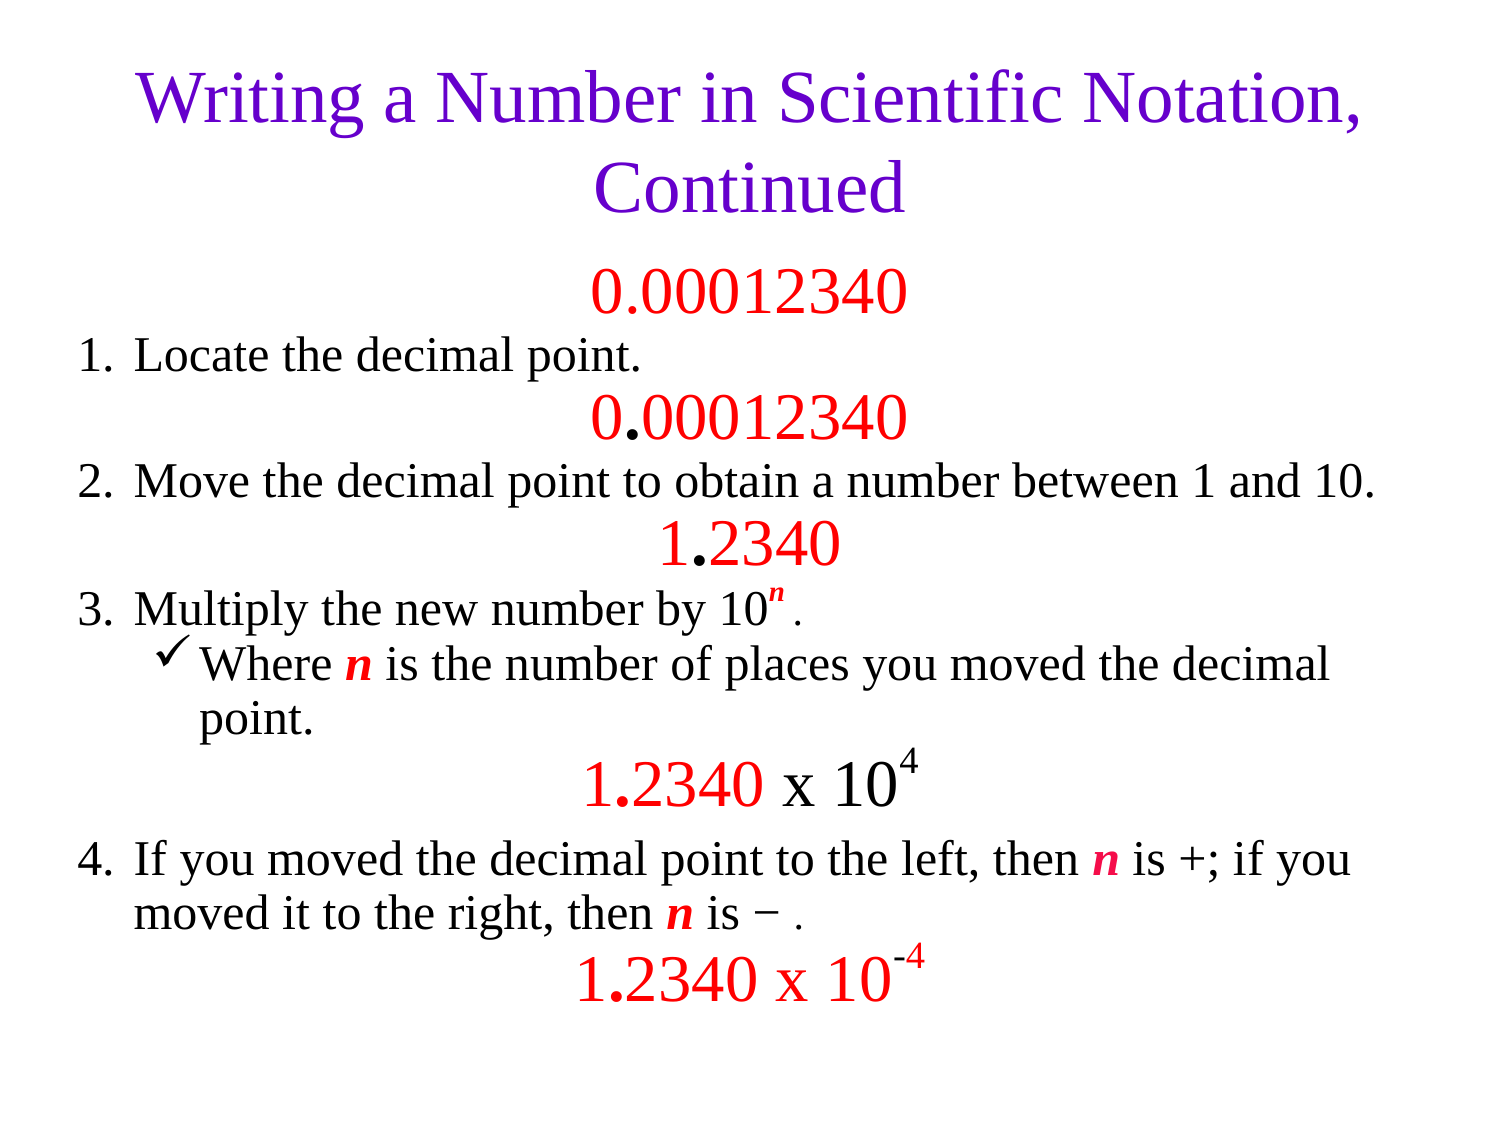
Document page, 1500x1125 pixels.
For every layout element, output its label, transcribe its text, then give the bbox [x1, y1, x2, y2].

text_box 0.00012340 1. Locate the decimal point. 0.00012340 2. Move the decimal point to obtain a number between 1 and 10. 1.2340 3. Multiply the new number by 10n . Where n is the number of places you moved the decimal point. 1.2340 x 104 4. If you moved the decimal point to the left, then n is +; if you moved it to the right, then n is − . 1.2340 x 10-4 [62, 248, 1438, 1061]
text_box Writing a Number in Scientific Notation, Continued [62, 74, 1438, 200]
